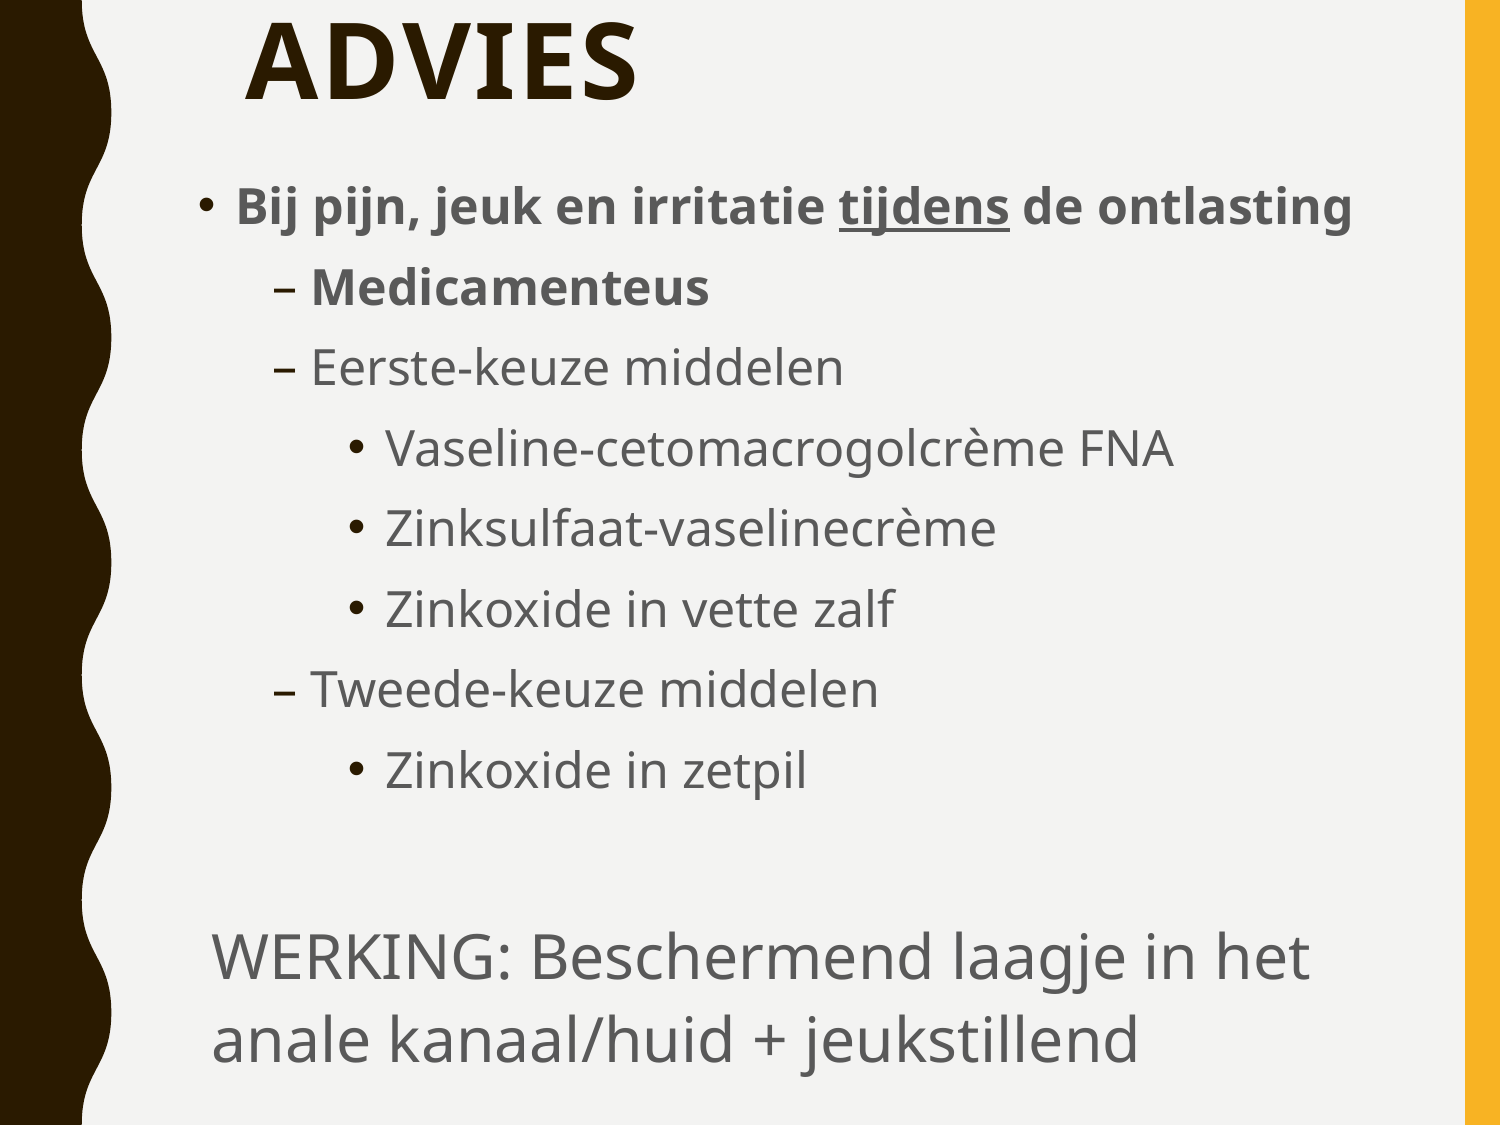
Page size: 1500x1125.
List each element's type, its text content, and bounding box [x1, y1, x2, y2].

title Advies [230, 0, 1461, 160]
list Bij pijn, jeuk en irritatie tijdens de ontlasting Medicamenteus Eerste-keuze middelen Vaseline-cetomacrogolcrème FNA Zinksulfaat-vaselinecrème Zinkoxide in vette zalf Tweede-keuze middelen Zinkoxide in zetpil WERKING: Beschermend laagje in het anale kanaal/huid + jeukstillend [183, 160, 1500, 1125]
